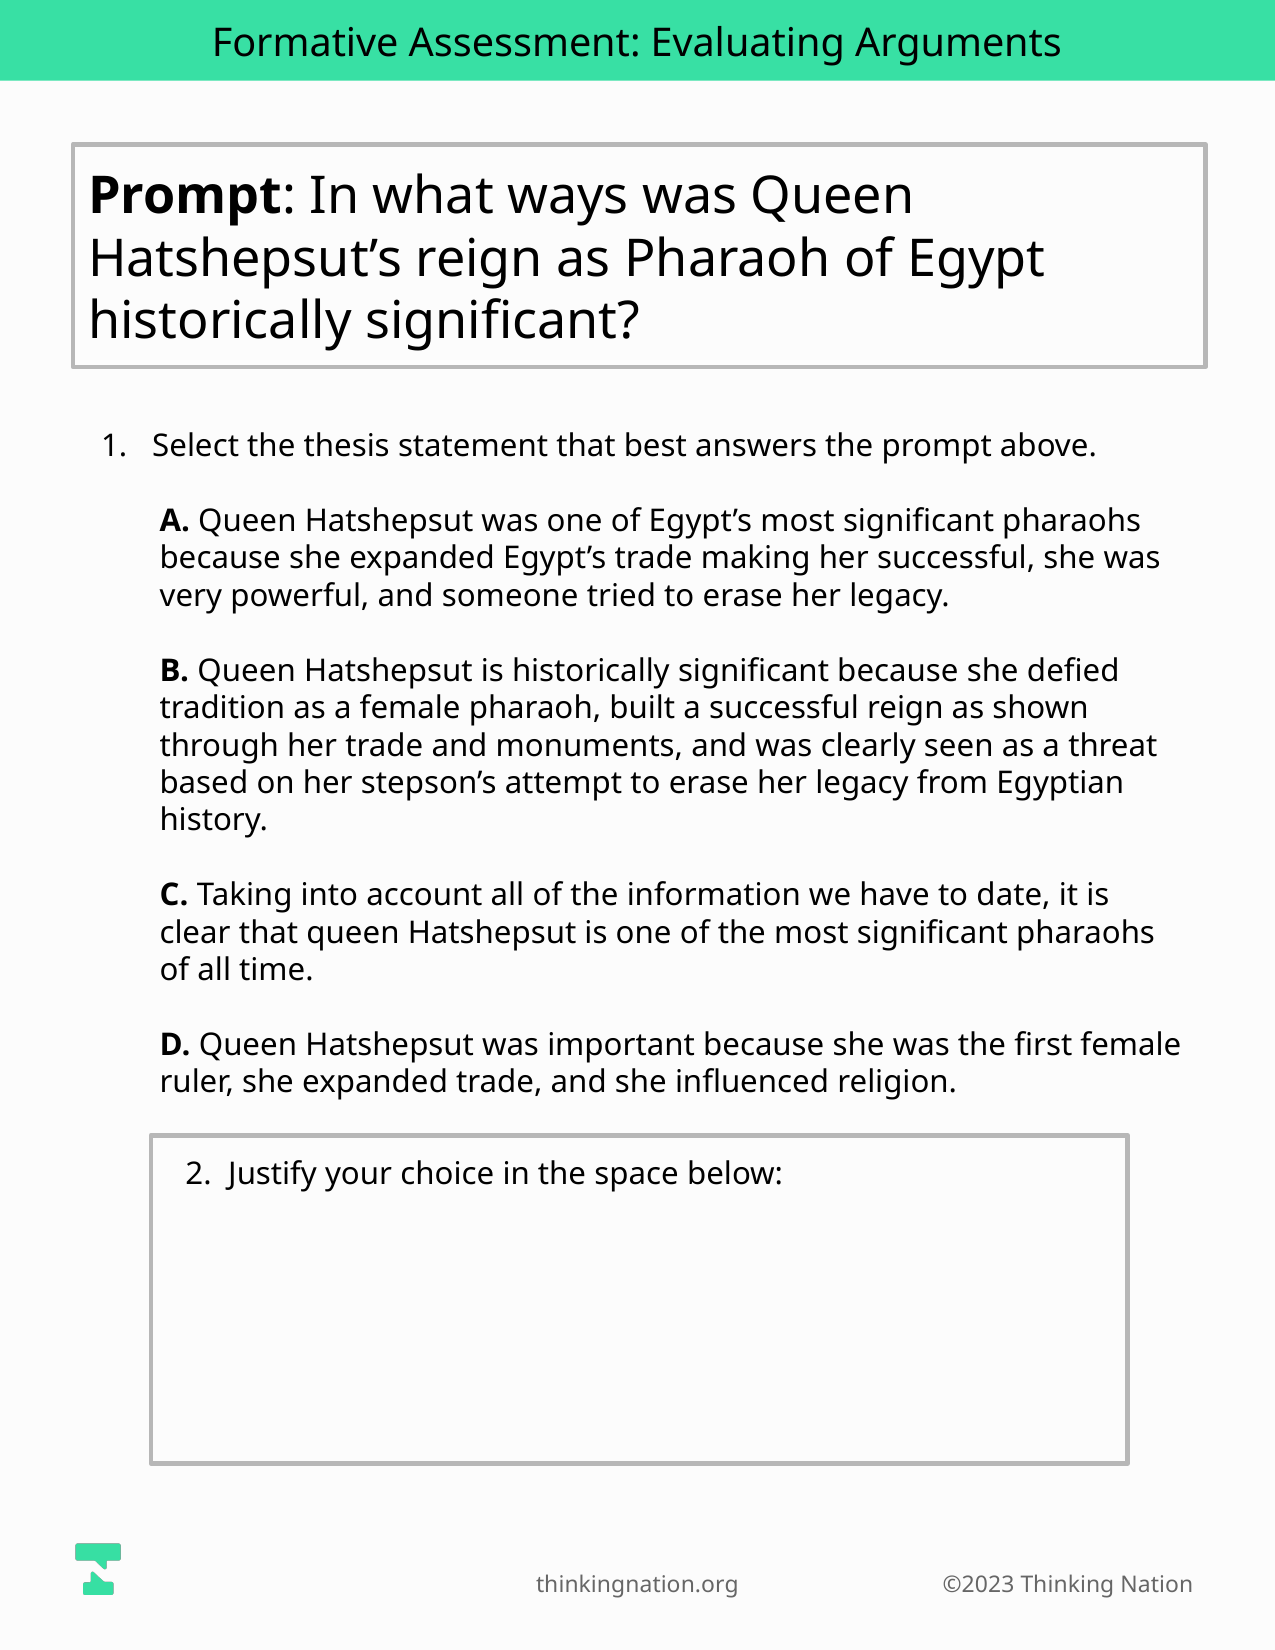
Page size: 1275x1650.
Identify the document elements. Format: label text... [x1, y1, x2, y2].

text_box ©2023 Thinking Nation [907, 1553, 1210, 1605]
text_box 2. Justify your choice in the space below: [150, 1135, 1128, 1464]
picture [62, 1533, 134, 1605]
text_box Formative Assessment: Evaluating Arguments [0, 0, 1275, 81]
text_box Prompt: In what ways was Queen Hatshepsut’s reign as Pharaoh of Egypt historically significant? [73, 144, 1206, 367]
text_box 1. Select the thesis statement that best answers the prompt above. A. Queen Hatshepsut was one of Egypt’s most significant pharaohs because she expanded Egypt’s trade making her successful, she was very powerful, and someone tried to erase her legacy. B. Queen Hatshepsut is historically significant because she defied tradition as a female pharaoh, built a successful reign as shown through her trade and monuments, and was clearly seen as a threat based on her stepson’s attempt to erase her legacy from Egyptian history. C. Taking into account all of the information we have to date, it is clear that queen Hatshepsut is one of the most significant pharaohs of all time. D. Queen Hatshepsut was important because she was the first female ruler, she expanded trade, and she influenced religion. [69, 410, 1202, 1003]
text_box thinkingnation.org [486, 1553, 789, 1605]
